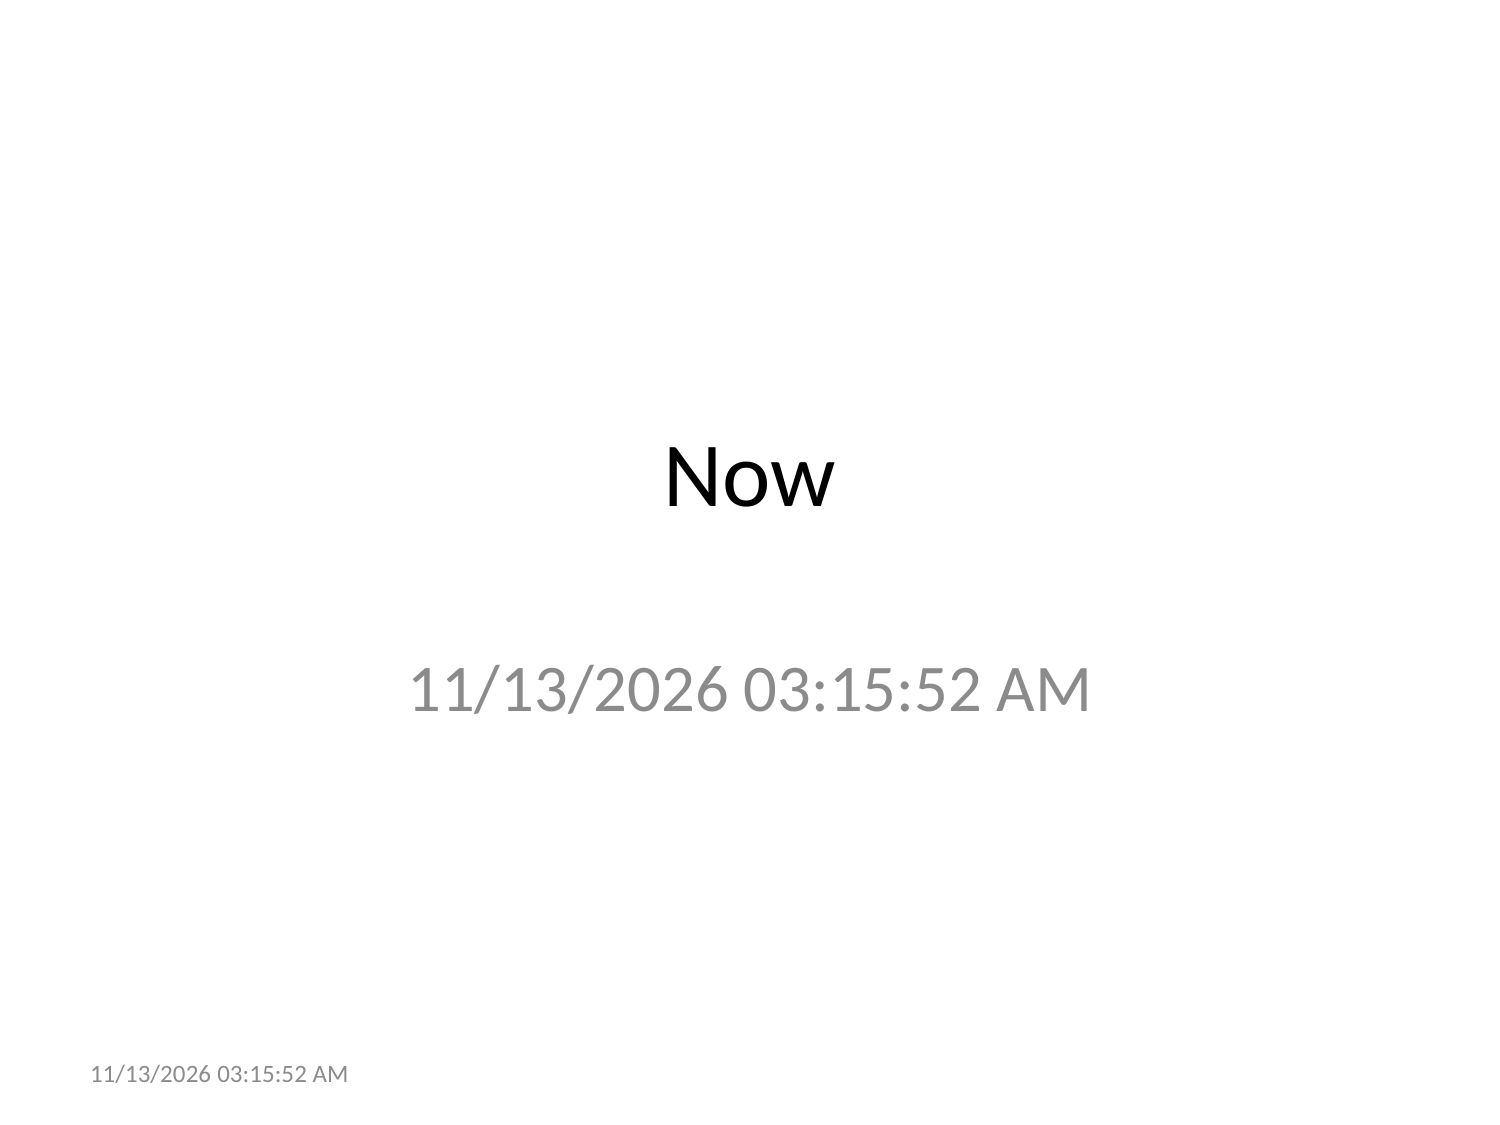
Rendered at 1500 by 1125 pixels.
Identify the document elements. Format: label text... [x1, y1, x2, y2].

title Now [112, 349, 1388, 591]
subtitle 2011-12-19 10:20:04 AM [225, 637, 1275, 925]
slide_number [75, 1042, 425, 1103]
